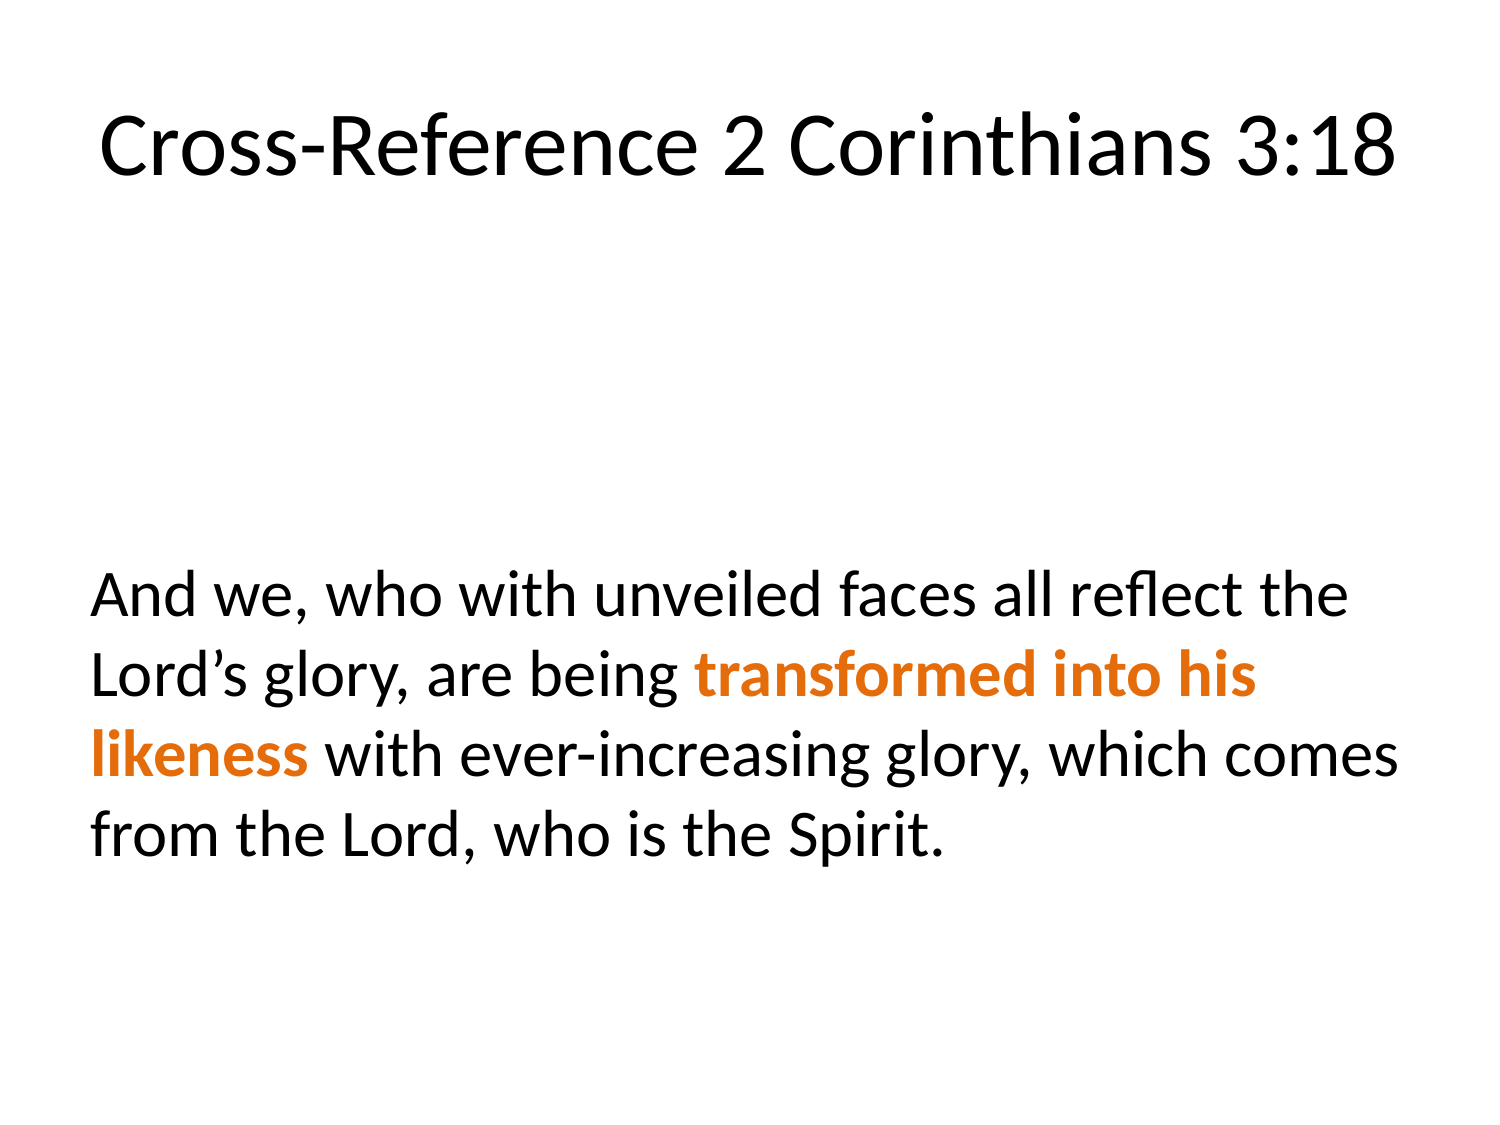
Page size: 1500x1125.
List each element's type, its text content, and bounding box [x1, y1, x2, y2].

title Cross-Reference 2 Corinthians 3:18 [75, 45, 1425, 233]
list And we, who with unveiled faces all reflect the Lord’s glory, are being transformed into his likeness with ever-increasing glory, which comes from the Lord, who is the Spirit. [75, 262, 1425, 1005]
